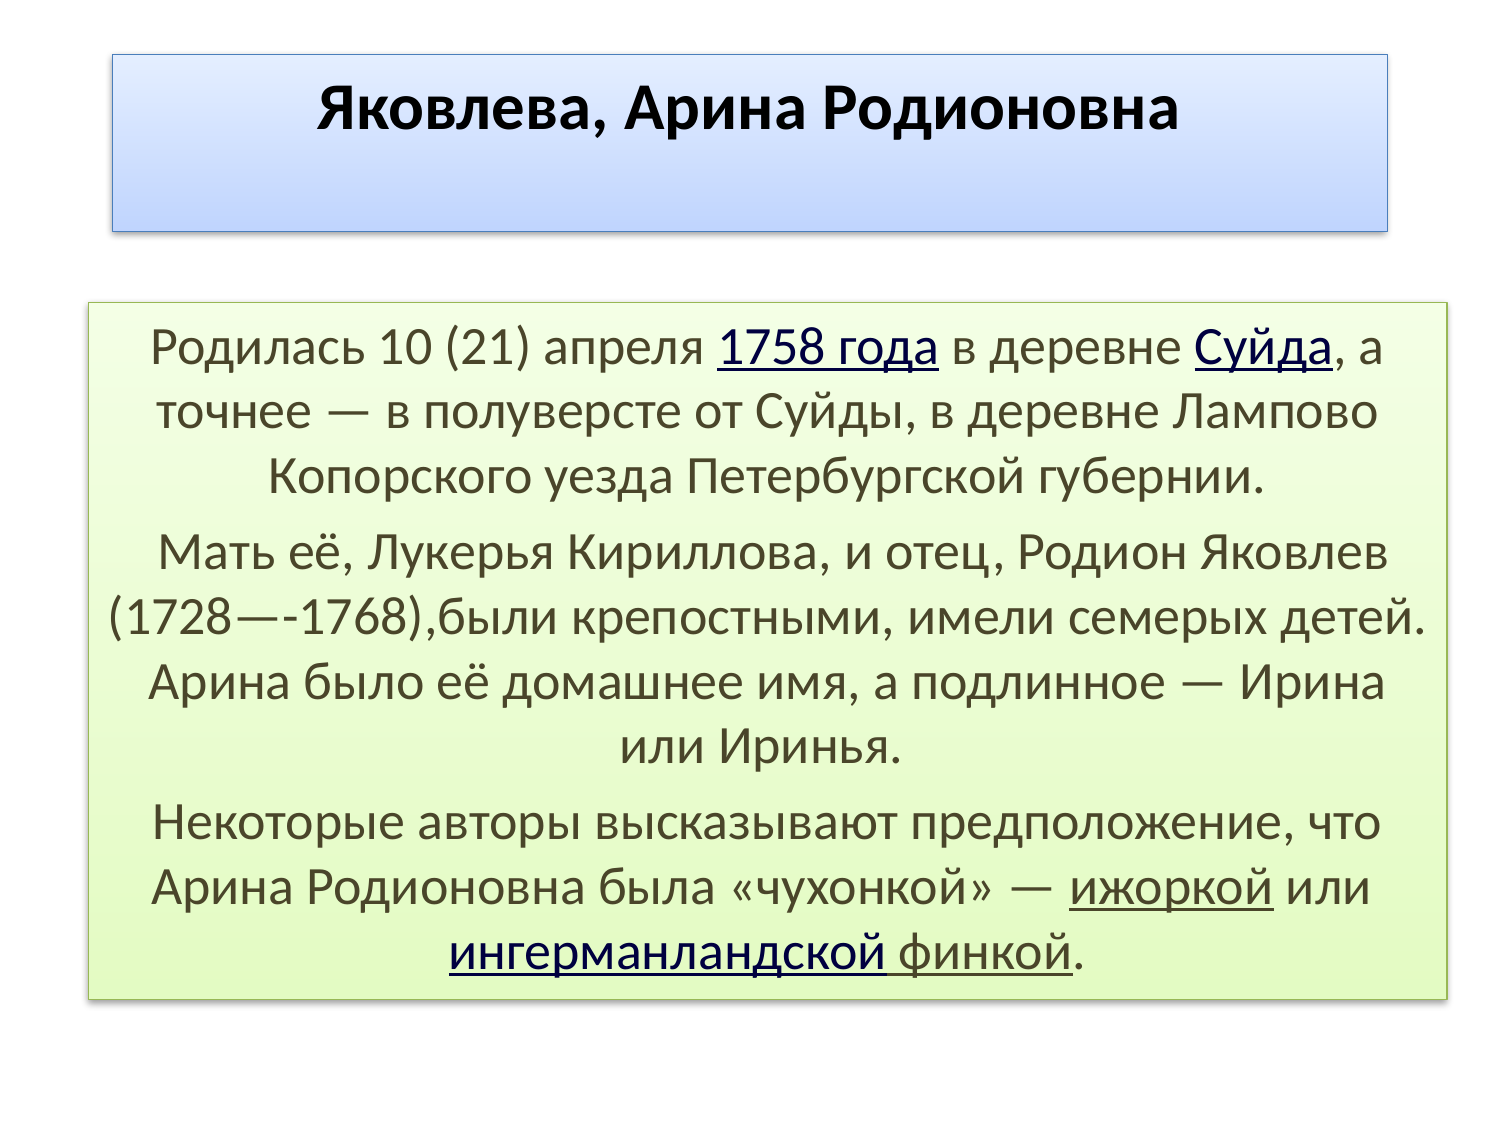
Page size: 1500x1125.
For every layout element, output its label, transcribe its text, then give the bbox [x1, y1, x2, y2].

subtitle Родилась 10 (21) апреля 1758 года в деревне Суйда, а точнее — в полуверсте от Суйды, в деревне Лампово Копорского уезда Петербургской губернии. Мать её, Лукерья Кириллова, и отец, Родион Яковлев (1728—-1768),были крепостными, имели семерых детей. Арина было её домашнее имя, а подлинное — Ирина или Иринья. Некоторые авторы высказывают предположение, что Арина Родионовна была «чухонкой» — ижоркой или ингерманландской финкой. [88, 302, 1448, 1000]
title Яковлева, Арина Родионовна [112, 54, 1388, 232]
